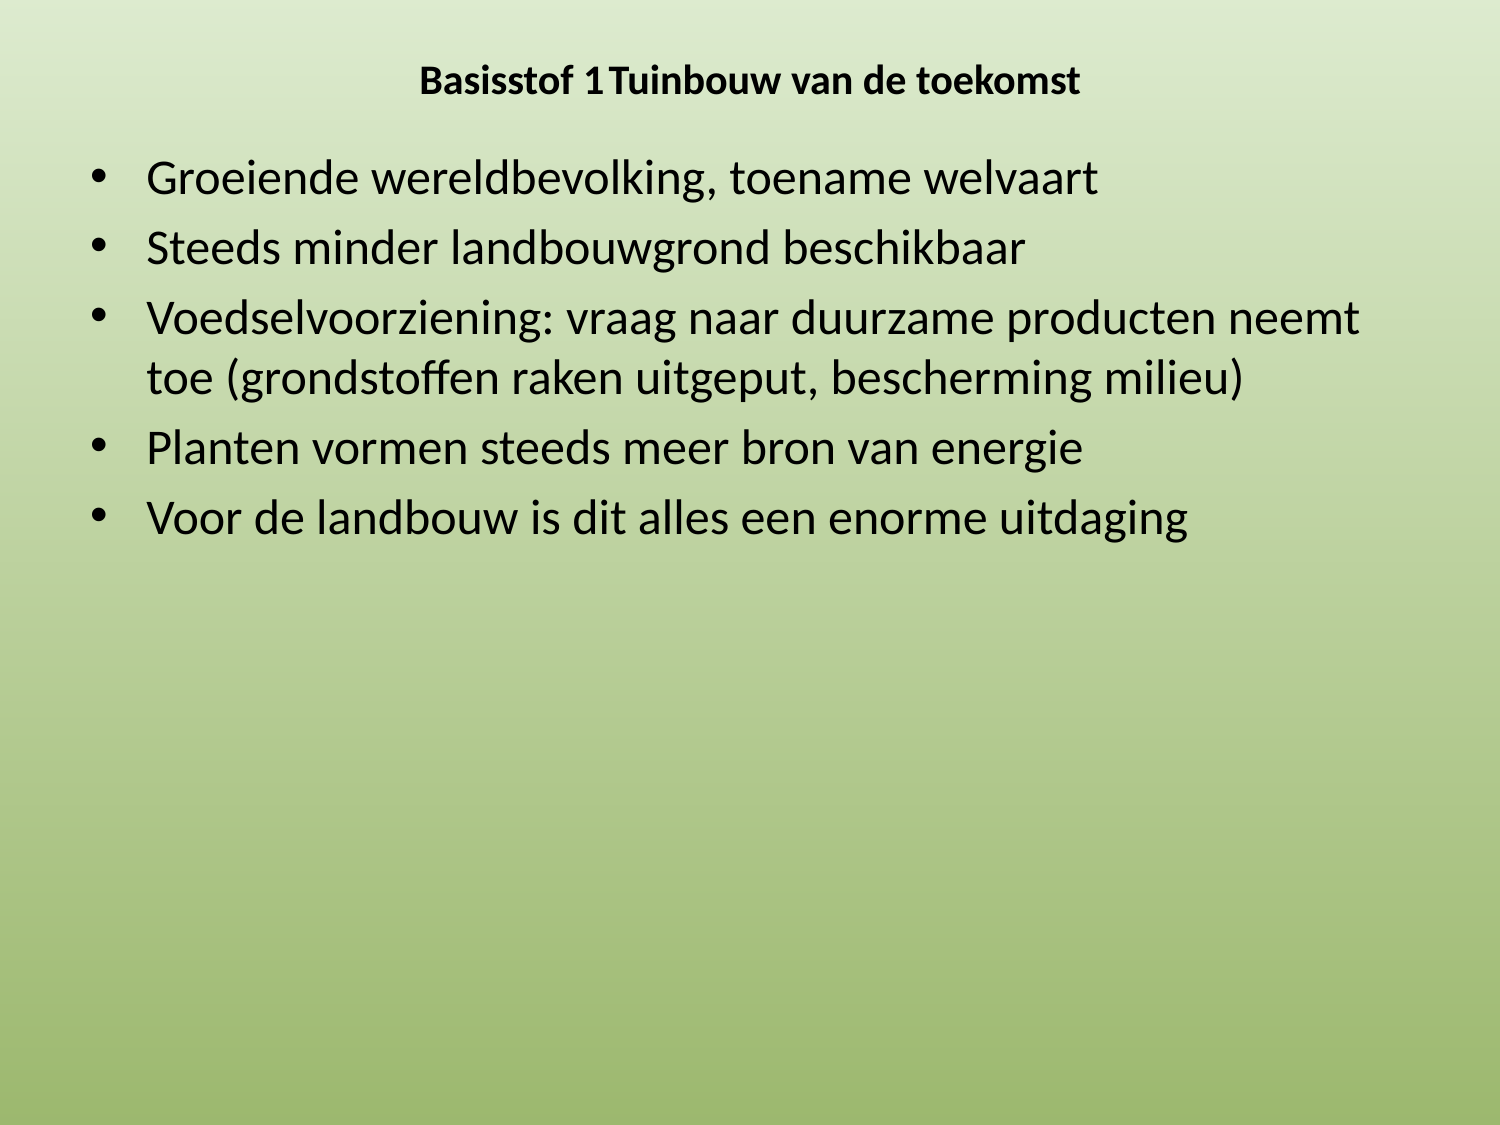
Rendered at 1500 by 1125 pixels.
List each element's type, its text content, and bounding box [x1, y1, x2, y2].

list Groeiende wereldbevolking, toename welvaart Steeds minder landbouwgrond beschikbaar Voedselvoorziening: vraag naar duurzame producten neemt toe (grondstoffen raken uitgeput, bescherming milieu) Planten vormen steeds meer bron van energie Voor de landbouw is dit alles een enorme uitdaging [75, 137, 1425, 1083]
title Basisstof 1 Tuinbouw van de toekomst [75, 45, 1425, 137]
